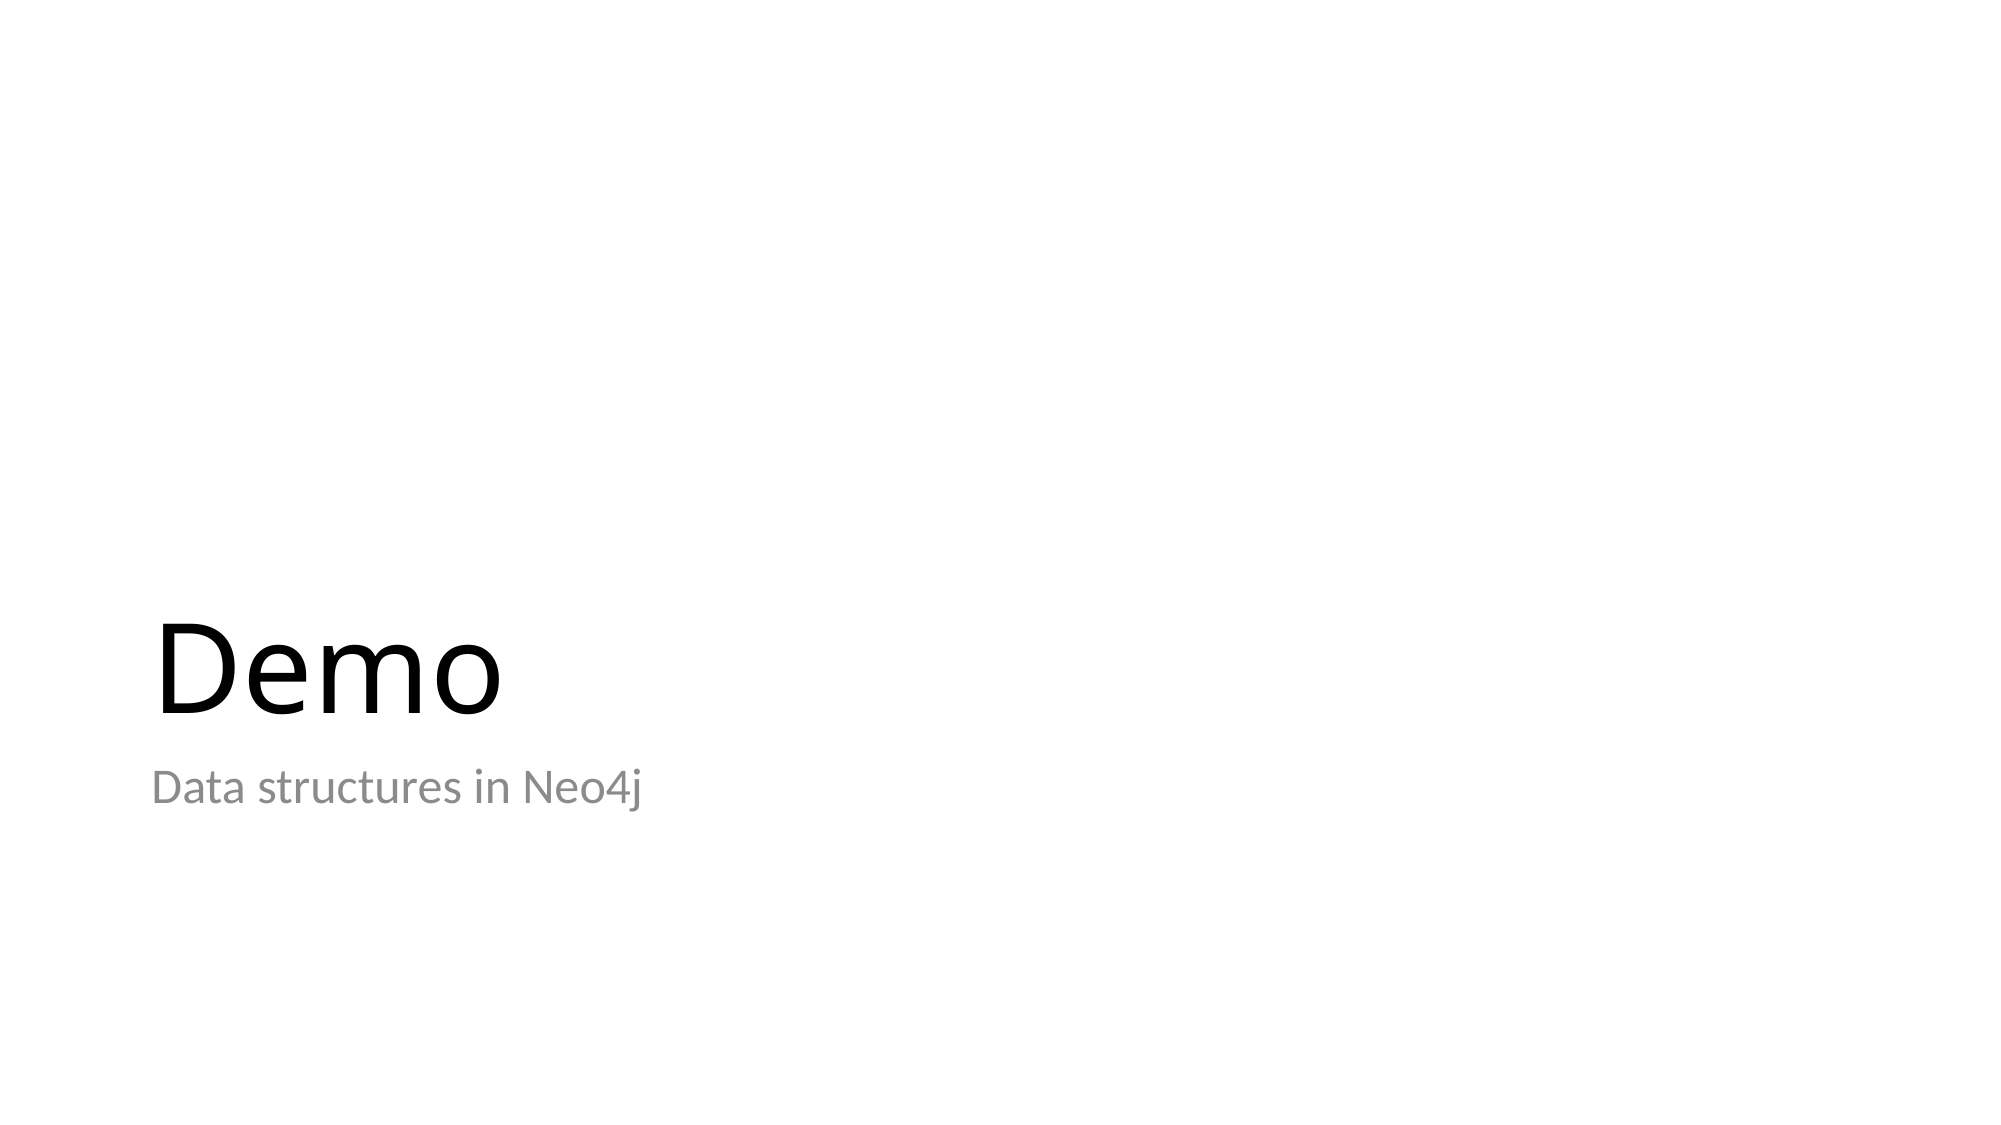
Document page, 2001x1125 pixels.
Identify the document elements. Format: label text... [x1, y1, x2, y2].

list Data structures in Neo4j [136, 752, 1862, 999]
title Demo [136, 280, 1862, 749]
